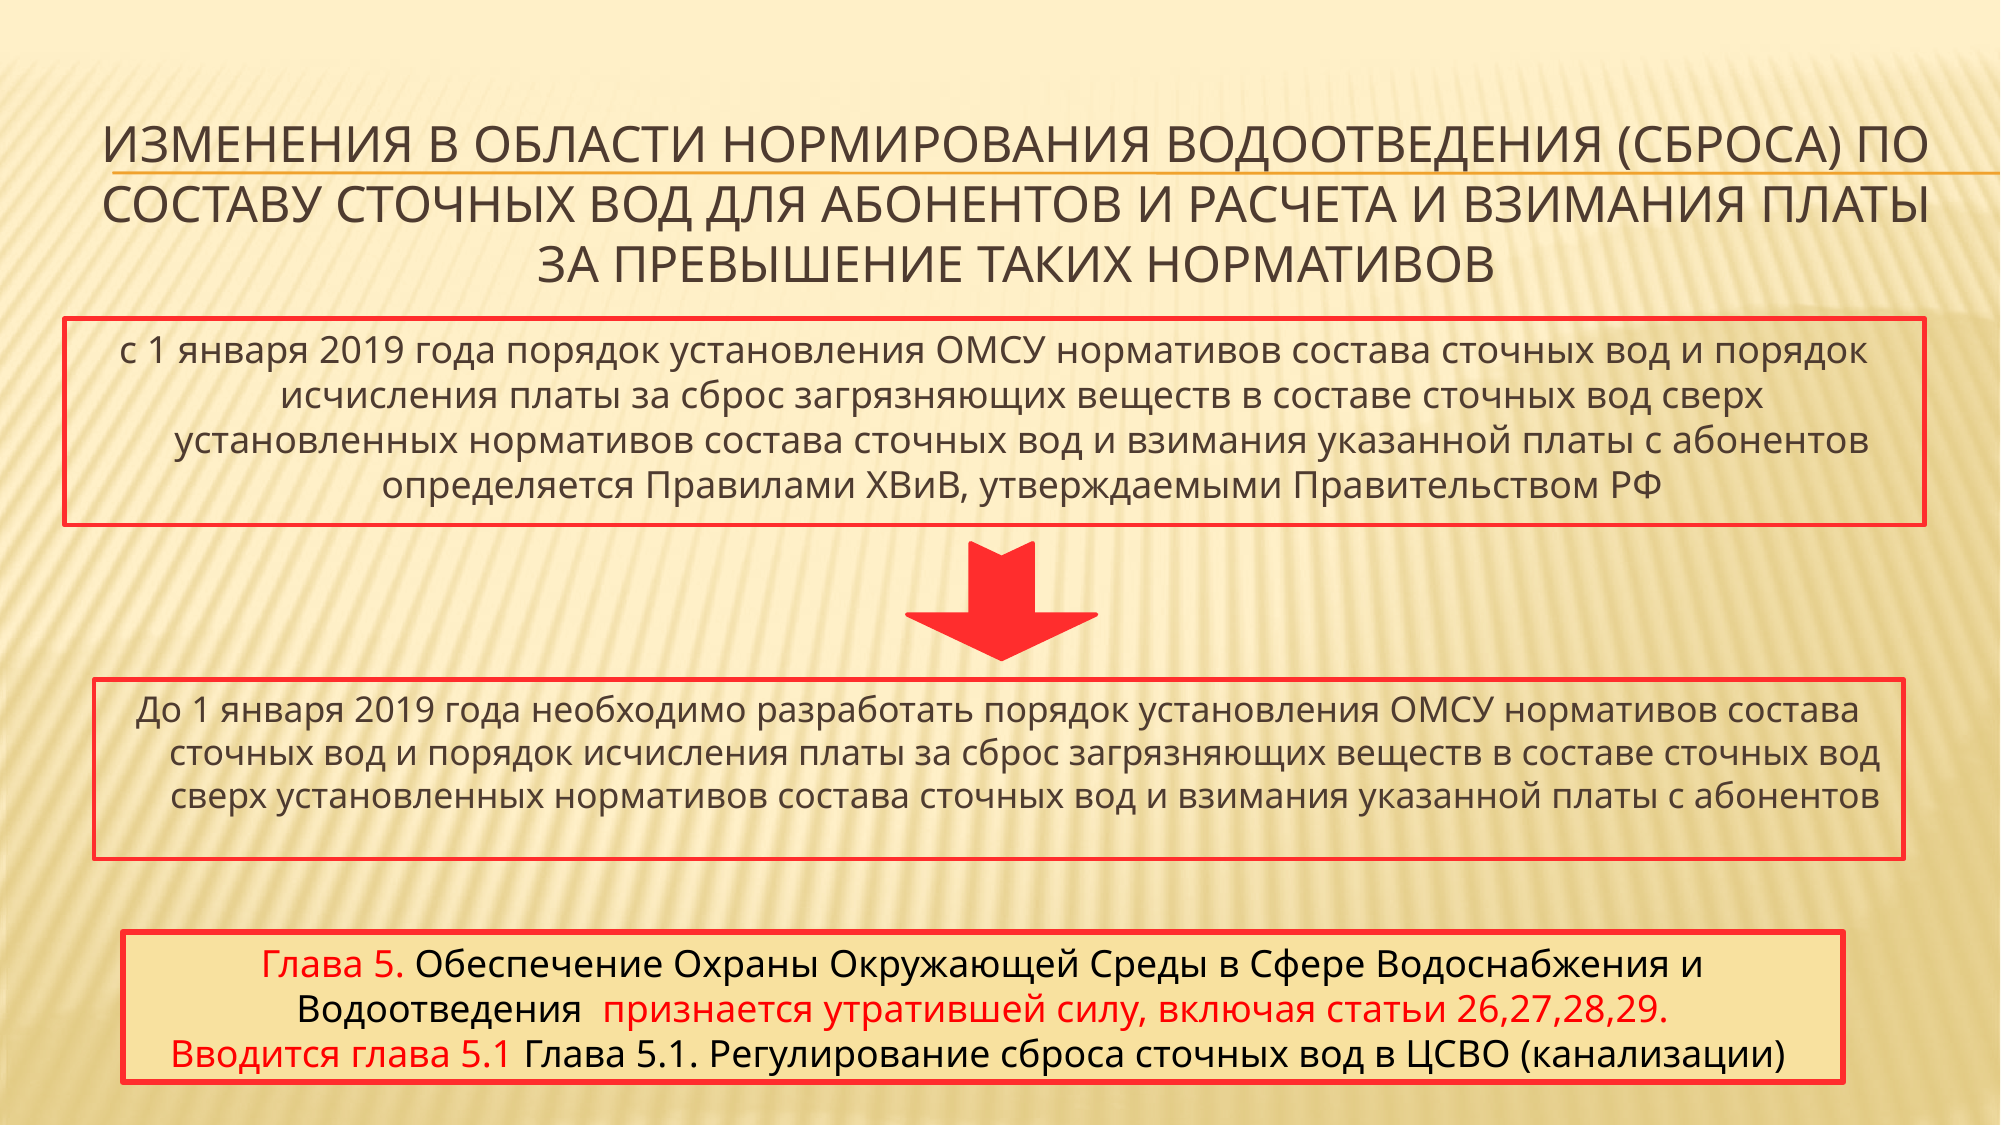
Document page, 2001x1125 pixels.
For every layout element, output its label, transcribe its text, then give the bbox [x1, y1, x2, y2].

text_box Глава 5. Обеспечение Охраны Окружающей Среды в Сфере Водоснабжения и Водоотведения признается утратившей силу, включая статьи 26,27,28,29. Вводится глава 5.1 Глава 5.1. Регулирование сброса сточных вод в ЦСВО (канализации) [122, 932, 1844, 1082]
text_box [904, 541, 1099, 662]
list с 1 января 2019 года порядок установления ОМСУ нормативов состава сточных вод и порядок исчисления платы за сброс загрязняющих веществ в составе сточных вод сверх установленных нормативов состава сточных вод и взимания указанной платы с абонентов определяется Правилами ХВиВ, утверждаемыми Правительством РФ [64, 318, 1925, 525]
text_box До 1 января 2019 года необходимо разработать порядок установления ОМСУ нормативов состава сточных вод и порядок исчисления платы за сброс загрязняющих веществ в составе сточных вод сверх установленных нормативов состава сточных вод и взимания указанной платы с абонентов [94, 679, 1904, 860]
title изменения в области нормирования водоотведения (сброса) по составу сточных вод для абонентов и расчета и взимания платы за превышение таких нормативов [66, 114, 1967, 351]
